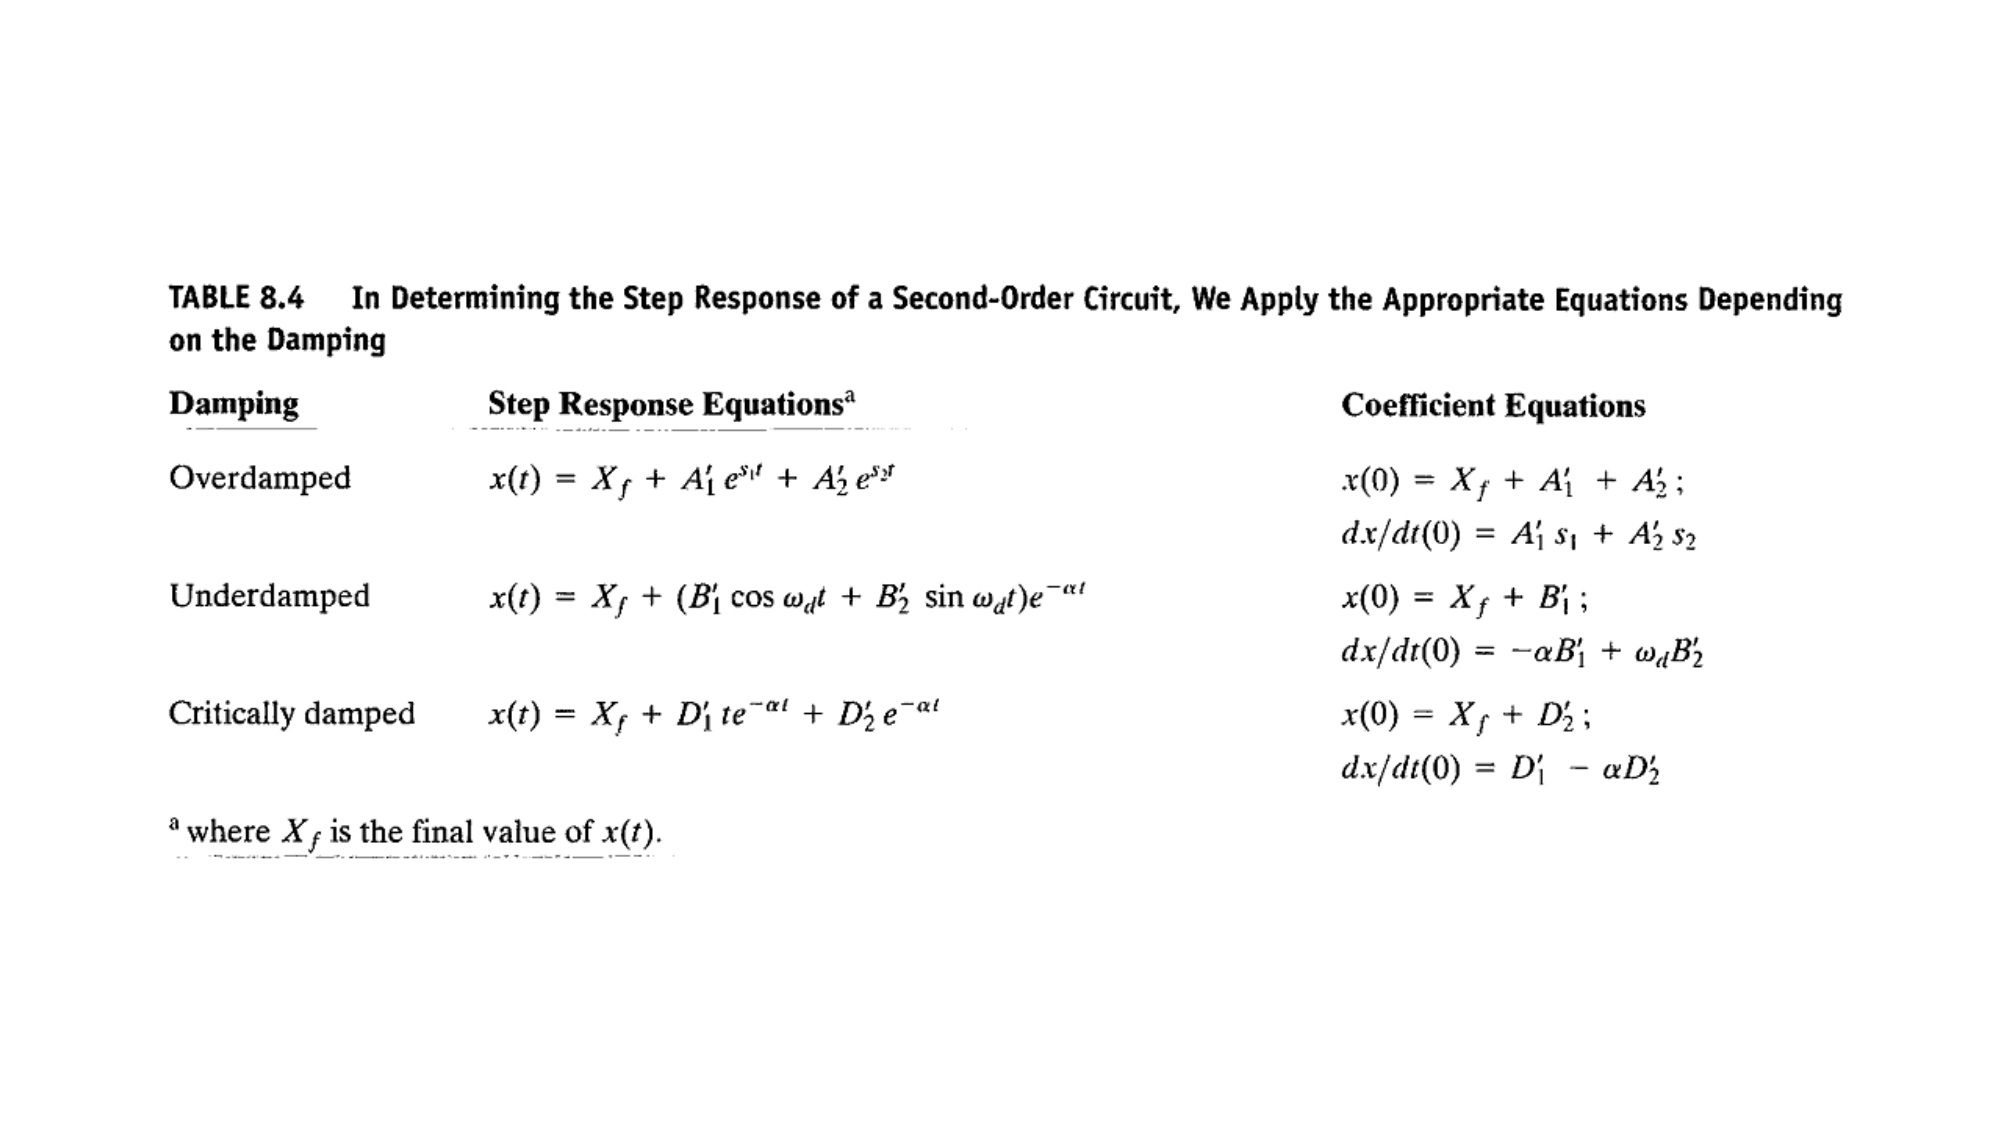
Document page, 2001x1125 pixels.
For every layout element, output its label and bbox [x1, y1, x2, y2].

picture [135, 253, 1865, 872]
